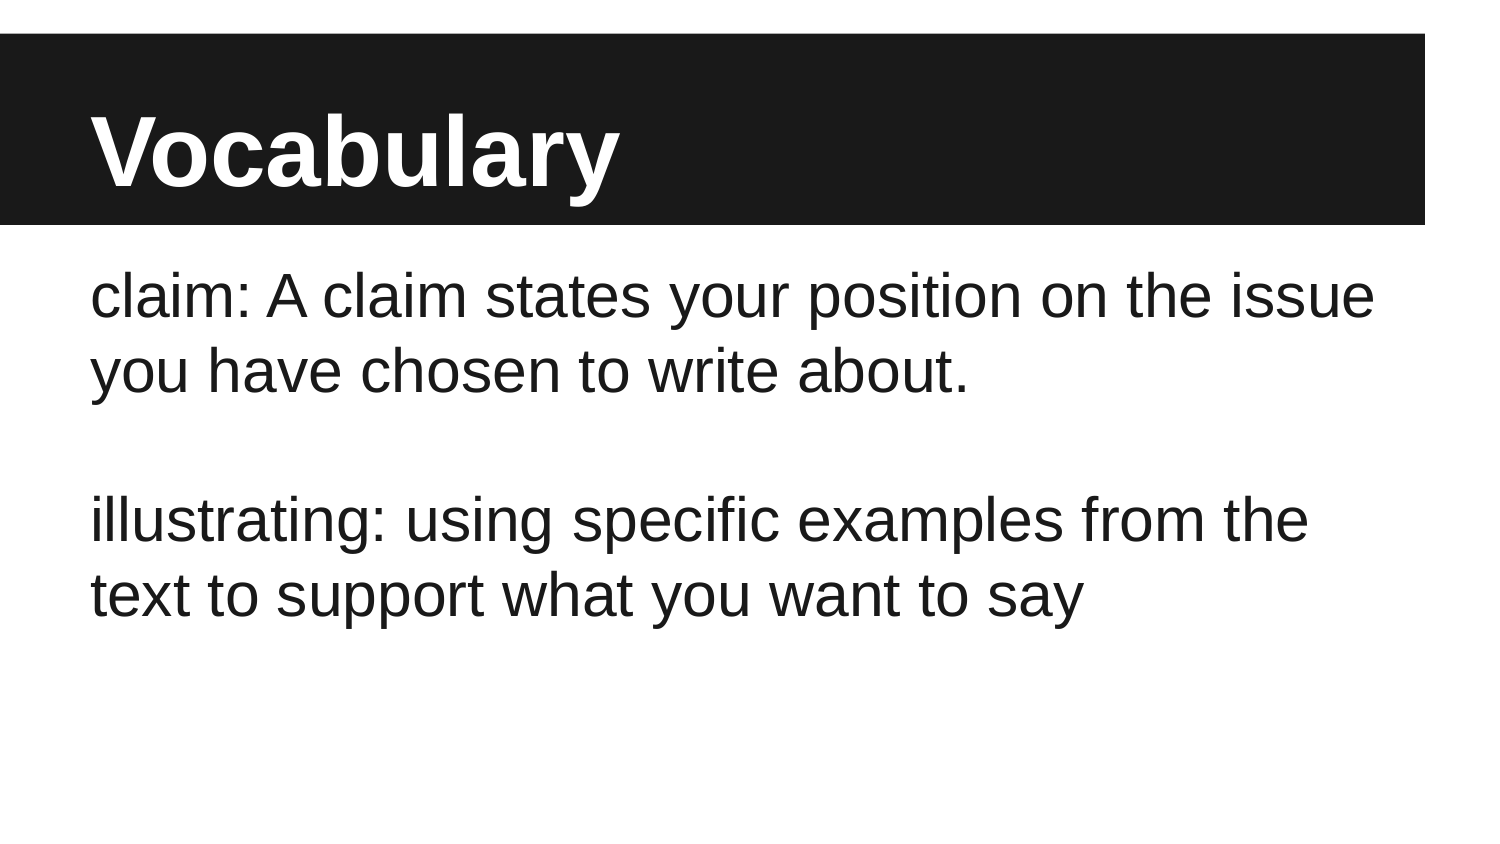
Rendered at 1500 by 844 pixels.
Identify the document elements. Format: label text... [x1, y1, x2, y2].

title Vocabulary [75, 33, 1425, 221]
list claim: A claim states your position on the issue you have chosen to write about. illustrating: using specific examples from the text to support what you want to say [75, 239, 1425, 808]
